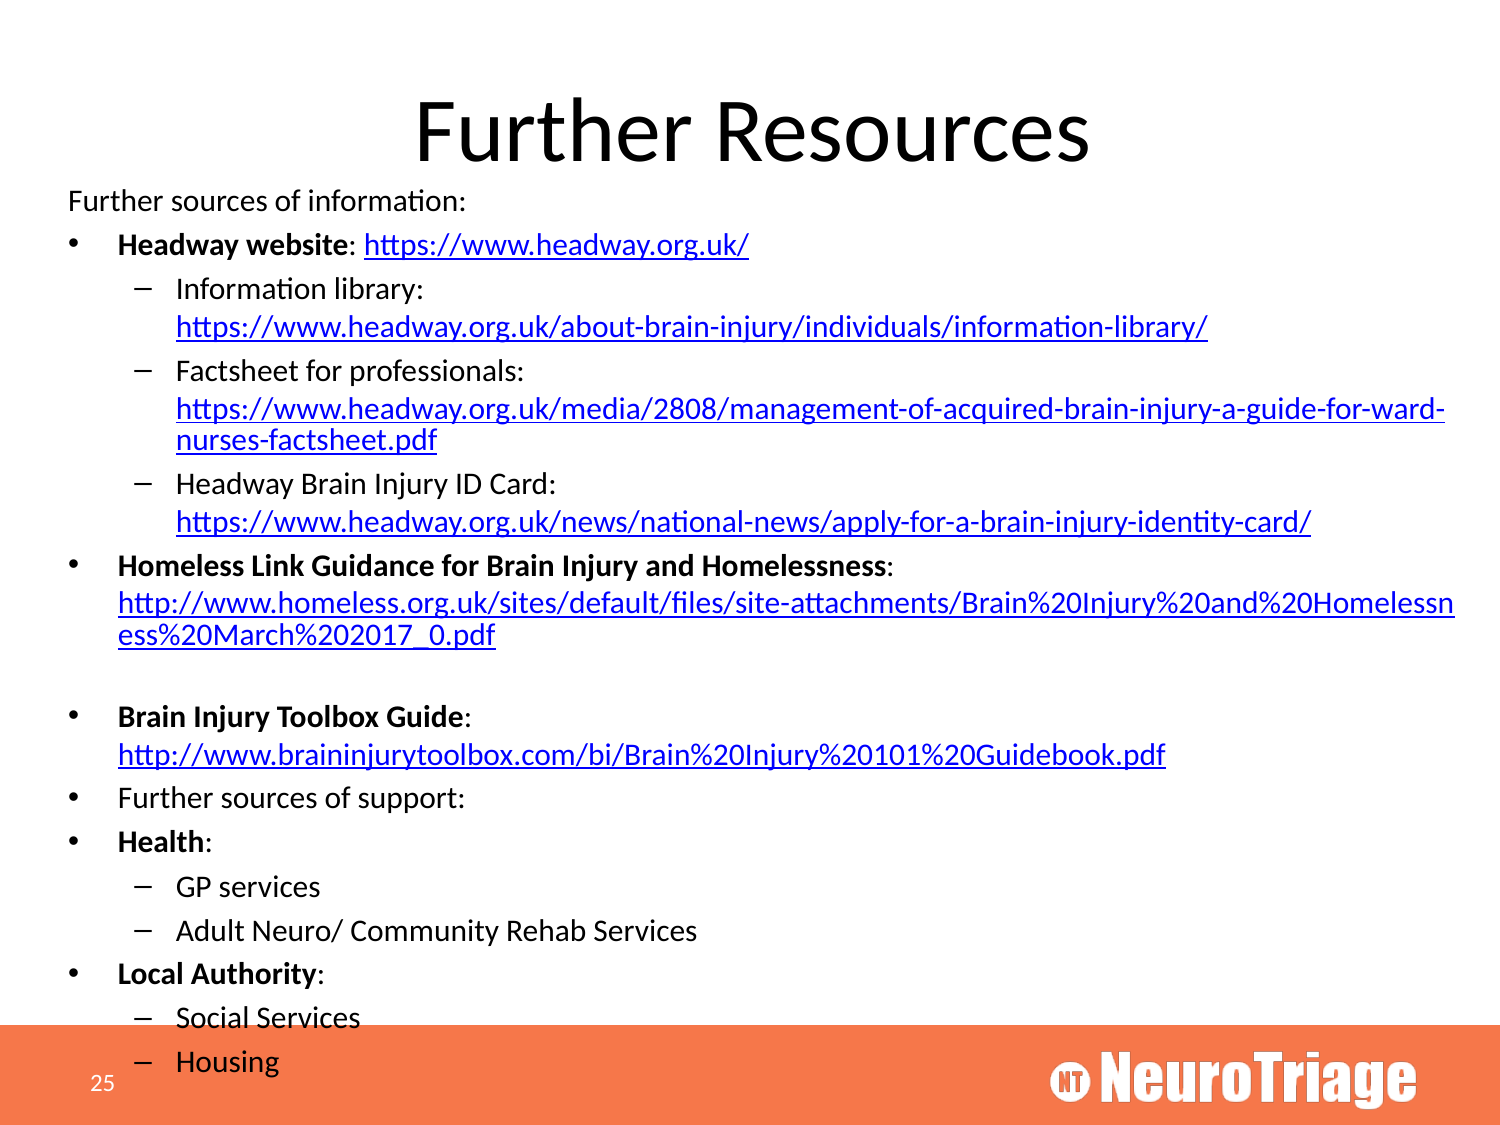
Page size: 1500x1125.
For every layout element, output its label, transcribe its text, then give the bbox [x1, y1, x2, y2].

list Further sources of information: Headway website: https://www.headway.org.uk/ Information library: https://www.headway.org.uk/about-brain-injury/individuals/information-library/ Factsheet for professionals: https://www.headway.org.uk/media/2808/management-of-acquired-brain-injury-a-guide-for-ward-nurses-factsheet.pdf Headway Brain Injury ID Card: https://www.headway.org.uk/news/national-news/apply-for-a-brain-injury-identity-card/ Homeless Link Guidance for Brain Injury and Homelessness: http://www.homeless.org.uk/sites/default/files/site-attachments/Brain%20Injury%20and%20Homelessness%20March%202017_0.pdf Brain Injury Toolbox Guide: http://www.braininjurytoolbox.com/bi/Brain%20Injury%20101%20Guidebook.pdf Further sources of support: Health: GP services Adult Neuro/ Community Rehab Services Local Authority: Social Services Housing [53, 172, 1471, 1035]
slide_number 25 [75, 1051, 425, 1112]
title Further Resources [78, 30, 1429, 172]
picture [1037, 1035, 1425, 1125]
